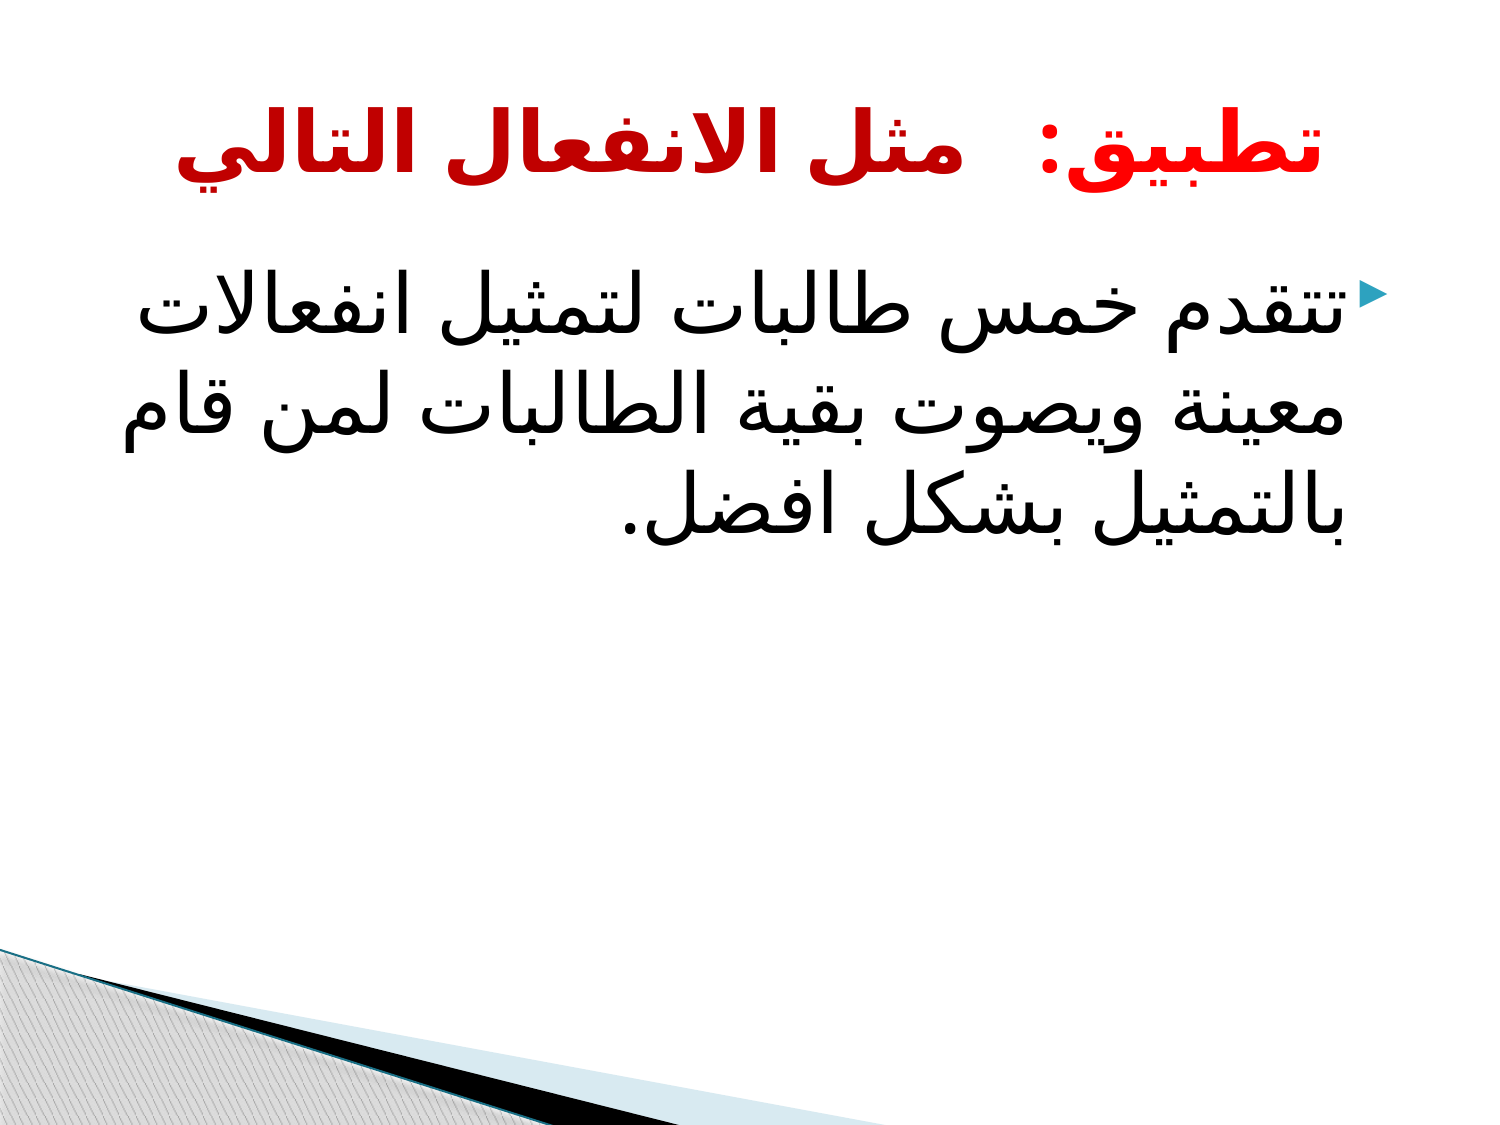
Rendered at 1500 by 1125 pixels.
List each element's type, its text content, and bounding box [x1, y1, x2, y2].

title تطبيق: مثل الانفعال التالي [75, 45, 1425, 233]
list تتقدم خمس طالبات لتمثيل انفعالات معينة ويصوت بقية الطالبات لمن قام بالتمثيل بشكل افضل. [75, 243, 1425, 986]
